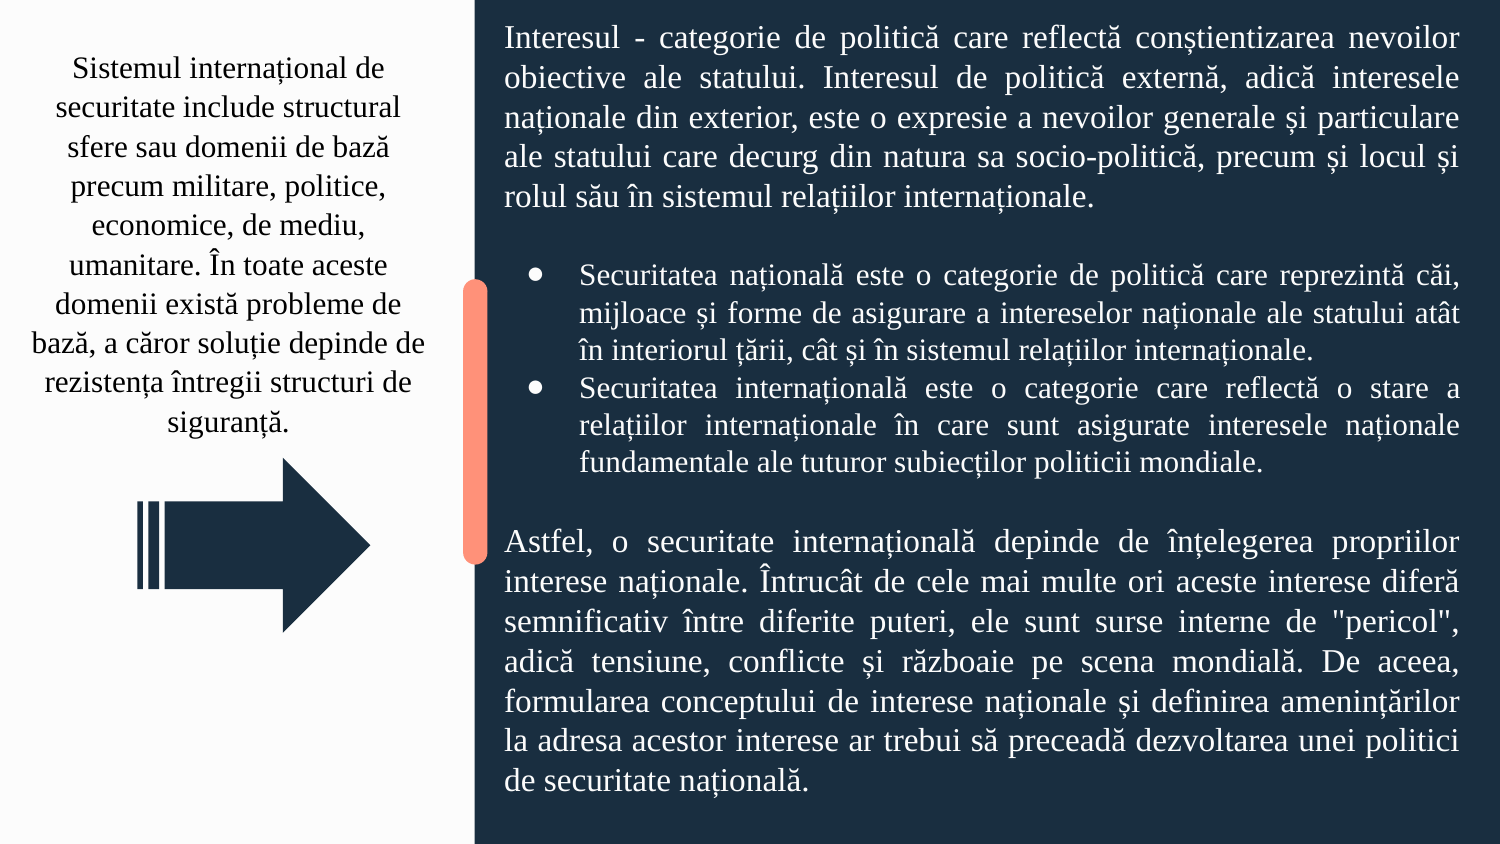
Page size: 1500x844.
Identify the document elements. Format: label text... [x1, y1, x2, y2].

text_box Interesul - categorie de politică care reflectă conștientizarea nevoilor obiective ale statului. Interesul de politică externă, adică interesele naționale din exterior, este o expresie a nevoilor generale și particulare ale statului care decurg din natura sa socio-politică, precum și locul și rolul său în sistemul relațiilor internaționale. Securitatea națională este o categorie de politică care reprezintă căi, mijloace și forme de asigurare a intereselor naționale ale statului atât în interiorul țării, cât și în sistemul relațiilor internaționale. Securitatea internațională este o categorie care reflectă o stare a relațiilor internaționale în care sunt asigurate interesele naționale fundamentale ale tuturor subiecților politicii mondiale. Astfel, o securitate internațională depinde de înțelegerea propriilor interese naționale. Întrucât de cele mai multe ori aceste interese diferă semnificativ între diferite puteri, ele sunt surse interne de "pericol", adică tensiune, conflicte și războaie pe scena mondială. De aceea, formularea conceptului de interese naționale și definirea amenințărilor la adresa acestor interese ar trebui să preceadă dezvoltarea unei politici de securitate națională. [489, 0, 1477, 844]
list Sistemul internațional de securitate include structural sfere sau domenii de bază precum militare, politice, economice, de mediu, umanitare. În toate aceste domenii există probleme de bază, a căror soluție depinde de rezistența întregii structuri de siguranță. [8, 30, 449, 170]
text_box [137, 501, 143, 590]
text_box [164, 457, 371, 633]
text_box [148, 501, 160, 590]
